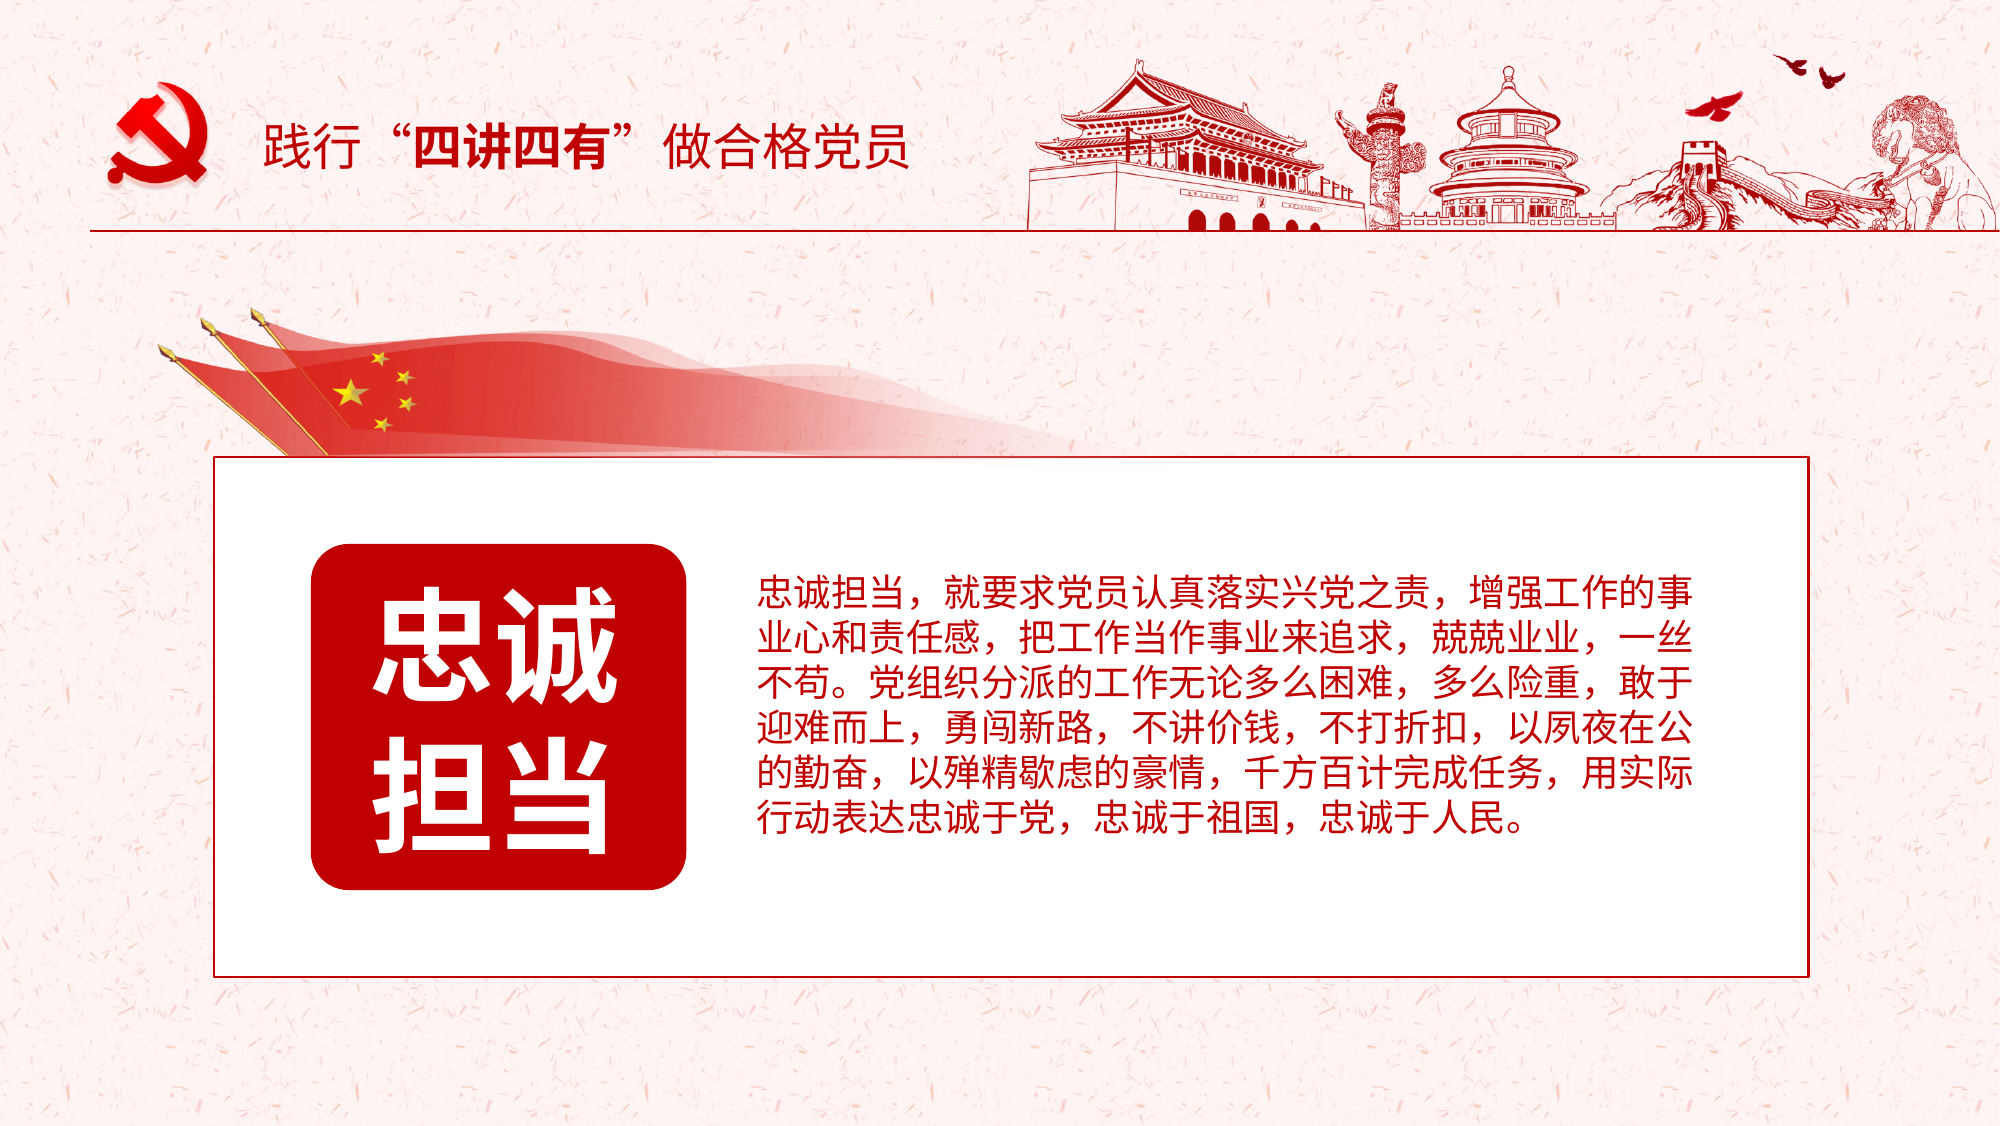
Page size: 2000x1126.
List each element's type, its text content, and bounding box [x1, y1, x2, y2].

picture [0, 0, 2000, 1126]
list 践行“四讲四有”做合格党员 [247, 78, 1035, 173]
text_box [213, 457, 1809, 977]
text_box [310, 543, 742, 891]
text_box 忠诚担当，就要求党员认真落实兴党之责，增强工作的事业心和责任感，把工作当作事业来追求，兢兢业业，一丝不苟。党组织分派的工作无论多么困难，多么险重，敢于迎难而上，勇闯新路，不讲价钱，不打折扣，以夙夜在公的勤奋，以殚精歇虑的豪情，千方百计完成任务，用实际行动表达忠诚于党，忠诚于祖国，忠诚于人民。 [746, 561, 1718, 847]
